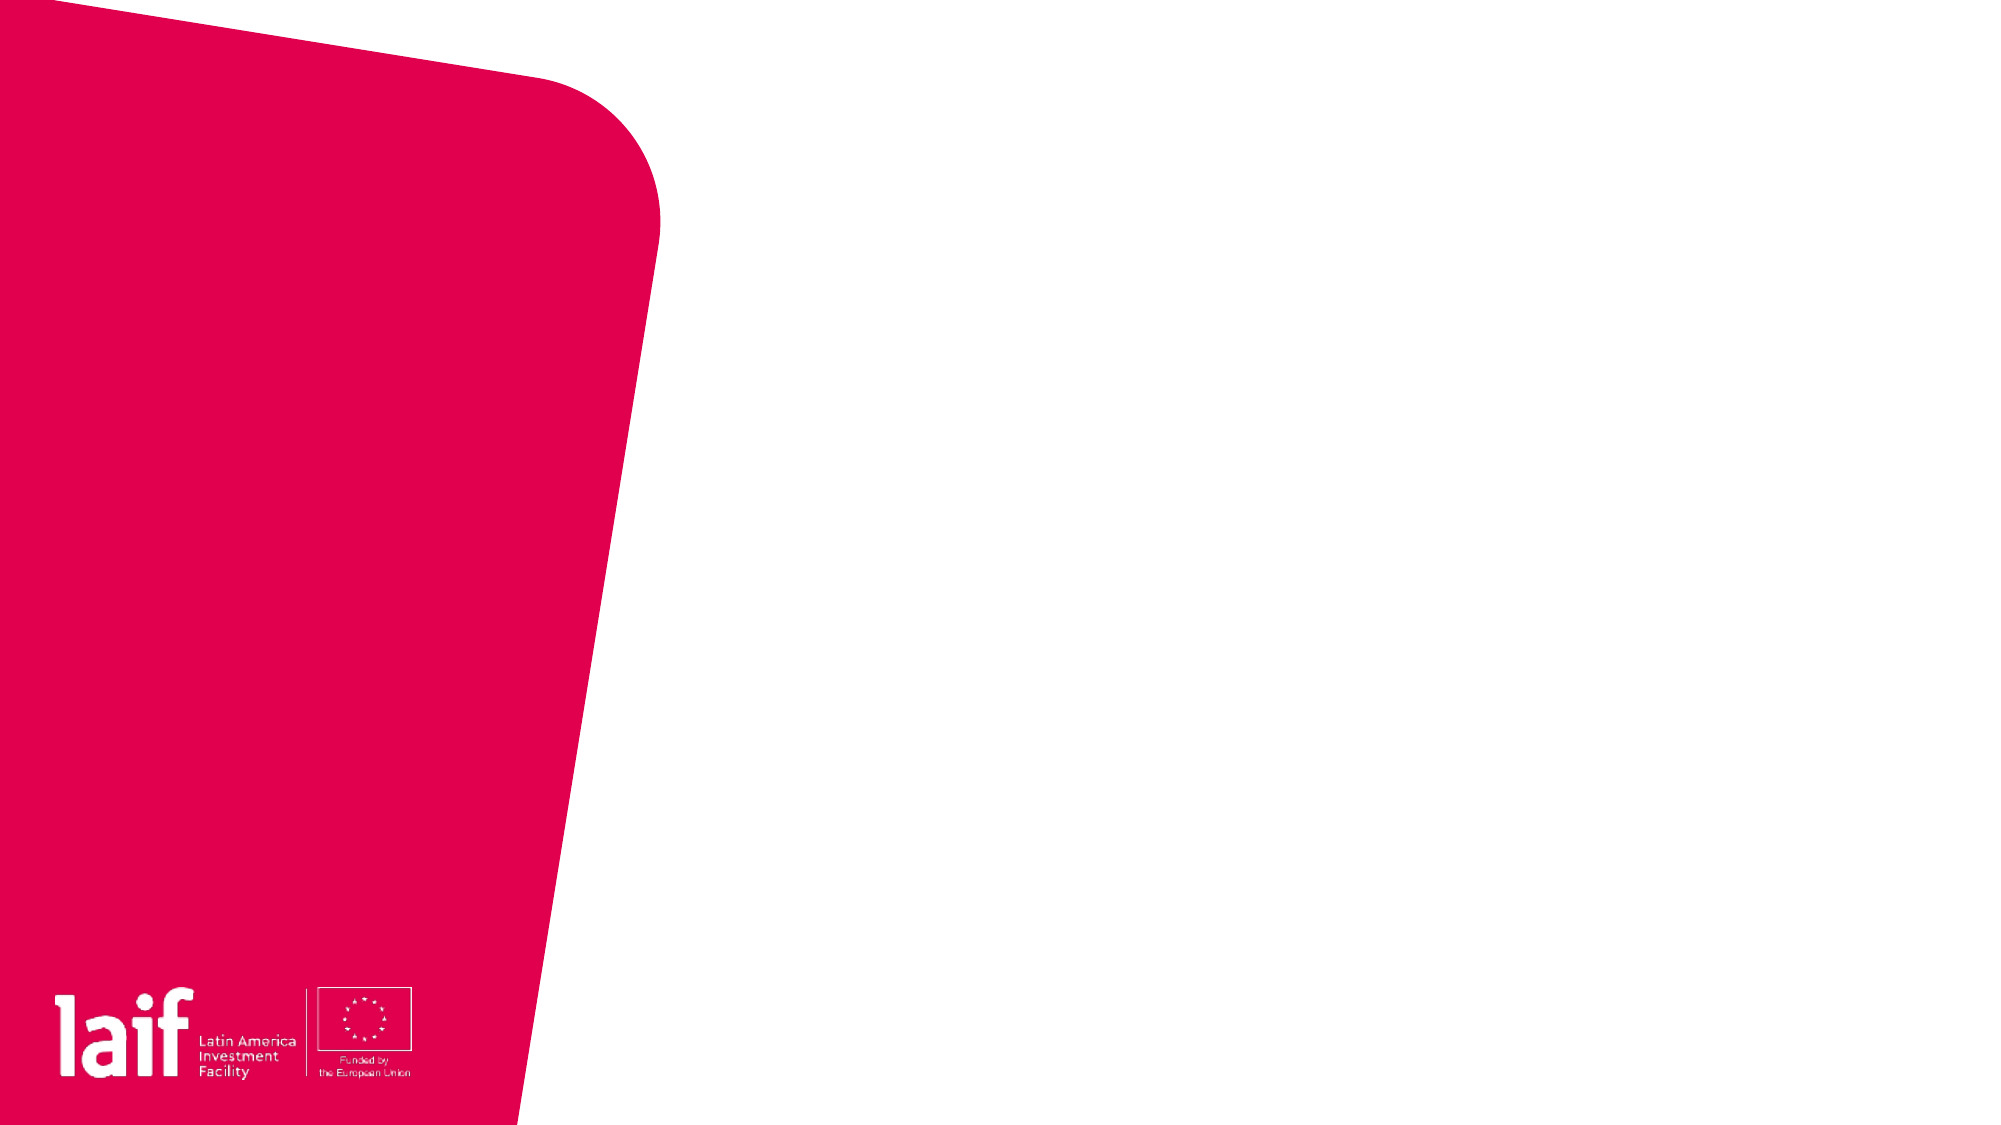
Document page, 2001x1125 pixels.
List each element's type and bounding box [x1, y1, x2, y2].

picture [55, 987, 412, 1080]
